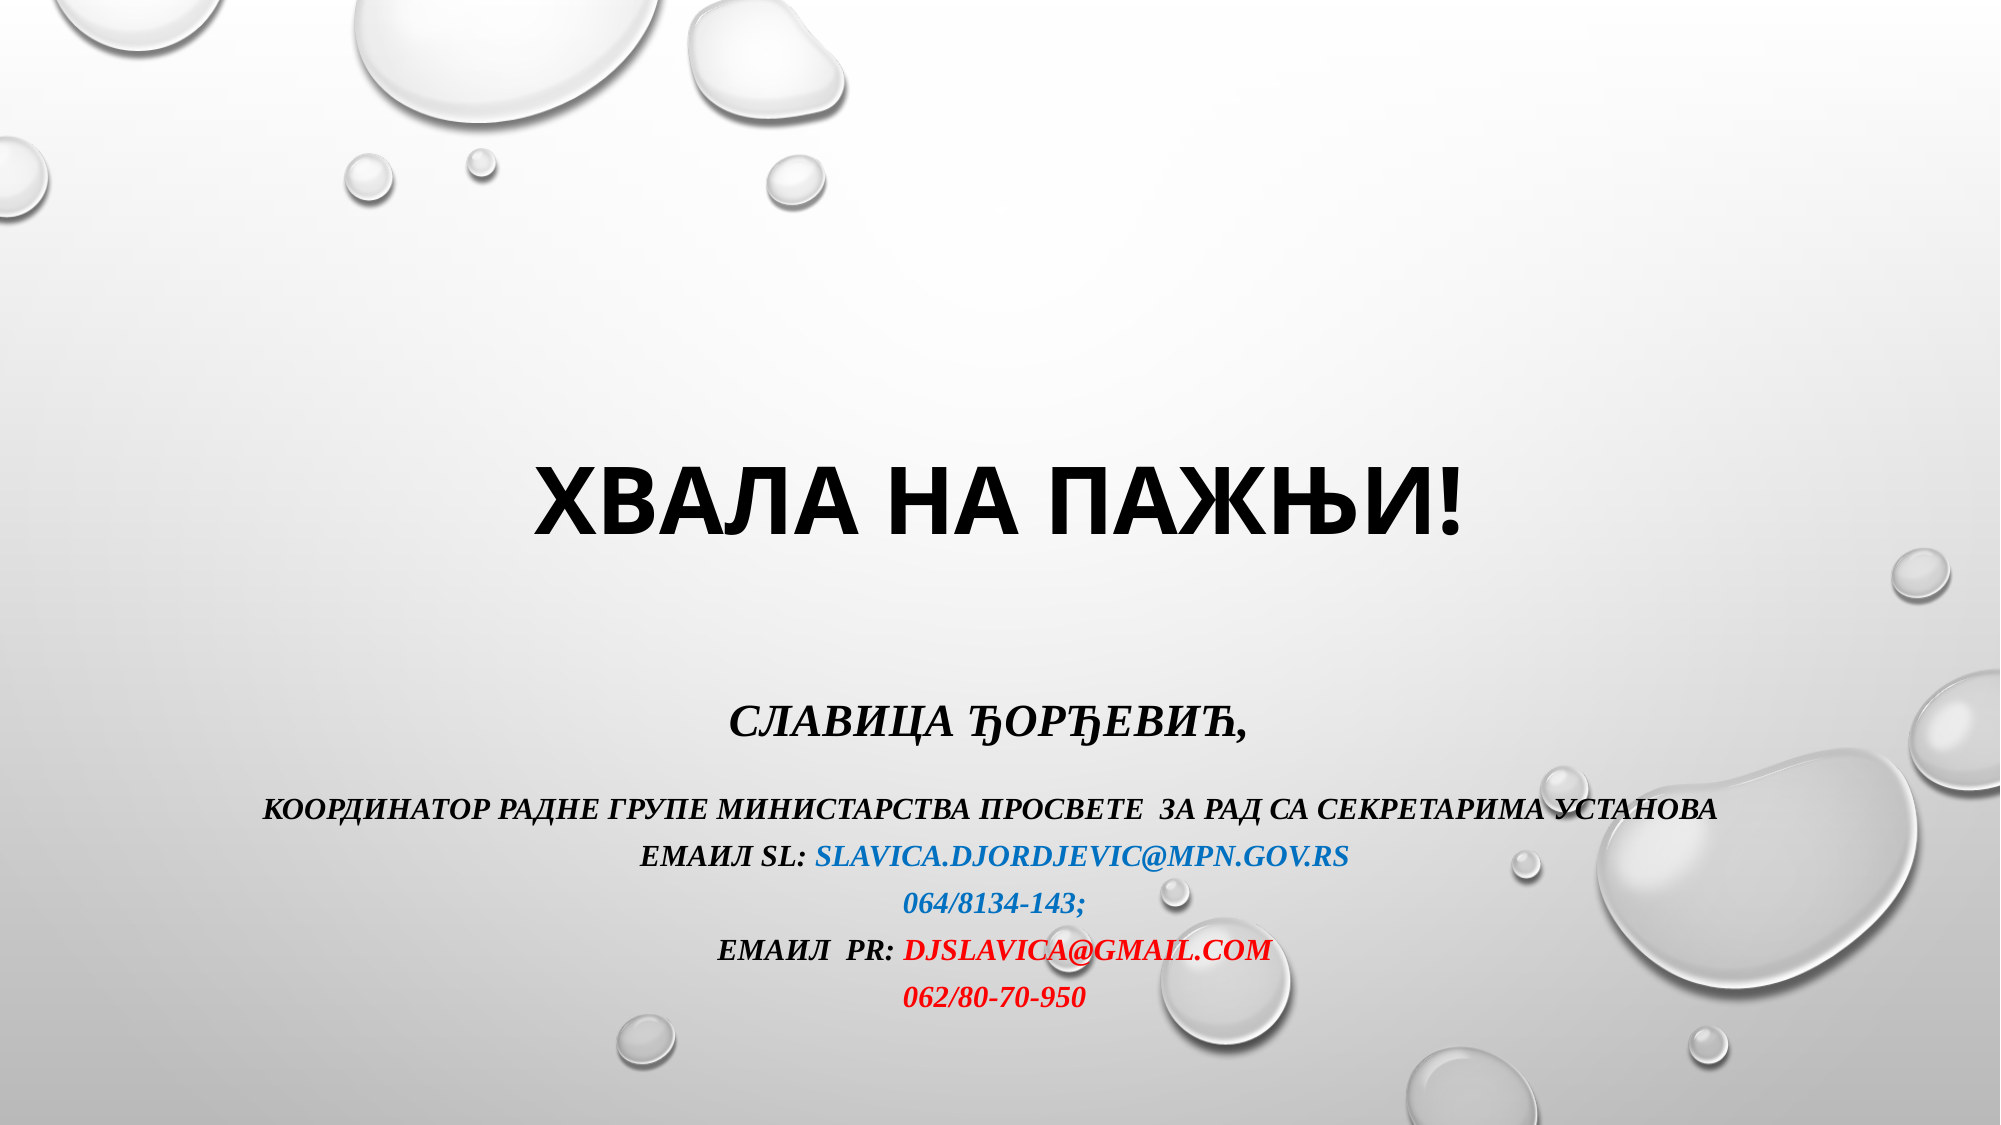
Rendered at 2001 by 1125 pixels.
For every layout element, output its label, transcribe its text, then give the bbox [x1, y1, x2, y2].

title Хвала на пажњи! [474, 247, 1525, 563]
subtitle Славица Ђорђевић, Координатор Радне групе Министарства просвете за рад са секретарима установа Емаил sl: slavica.djordjevic@mpn.gov.rs 064/8134-143; Емаил pr: djslavica@gmail.com 062/80-70-950 [53, 688, 1937, 1025]
picture [0, 0, 2000, 1125]
